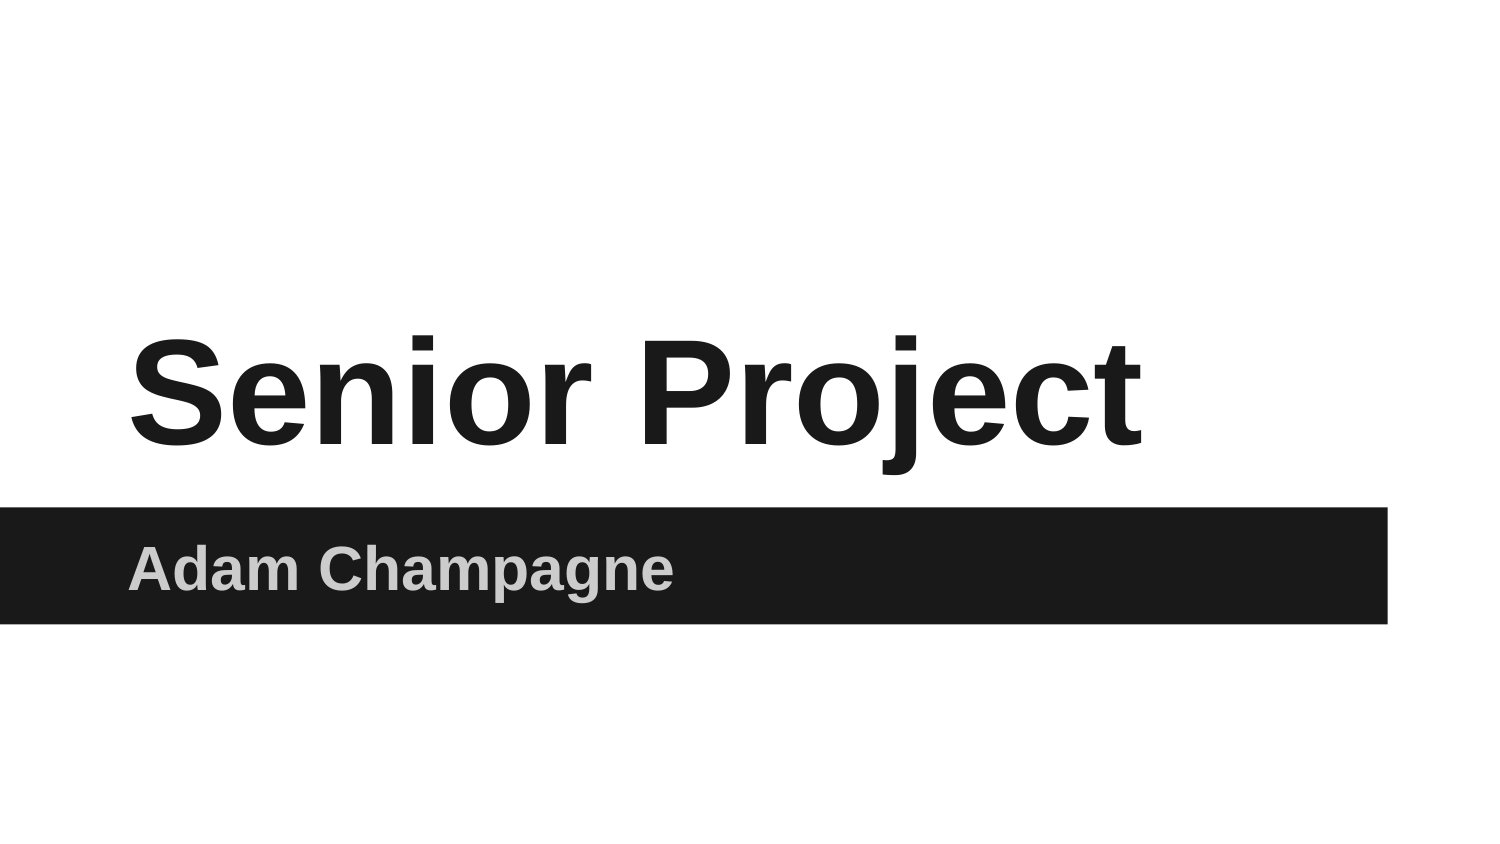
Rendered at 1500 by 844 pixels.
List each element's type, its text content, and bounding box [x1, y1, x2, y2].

subtitle Adam Champagne [112, 507, 1388, 625]
title Senior Project [112, 213, 1388, 490]
